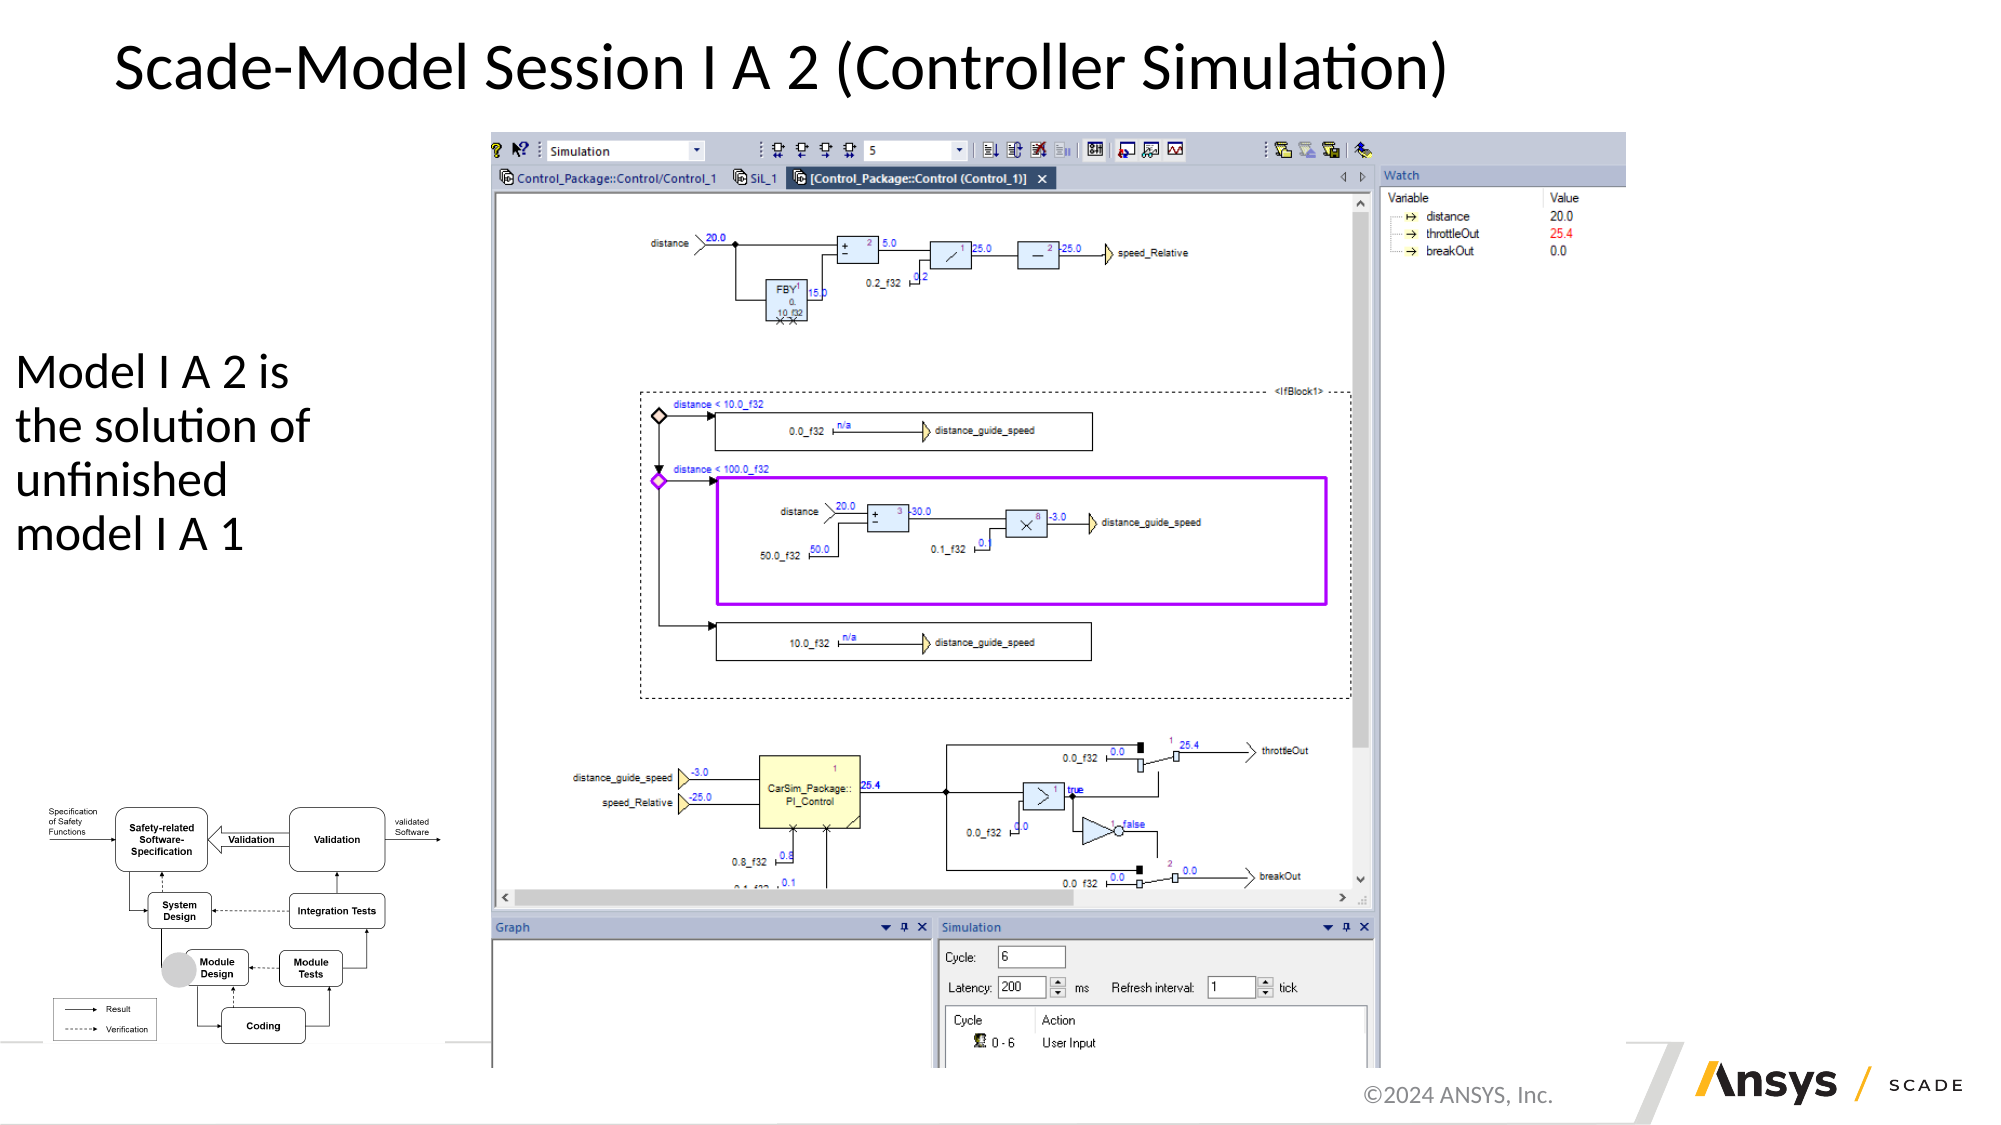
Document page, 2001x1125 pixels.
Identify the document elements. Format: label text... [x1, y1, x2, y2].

list Model I A 2 is the solution of unfinished model I A 1 [0, 338, 355, 645]
title Scade-Model Session I A 2 (Controller Simulation) [99, 24, 1900, 164]
picture [0, 0, 2000, 1125]
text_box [43, 798, 445, 1045]
